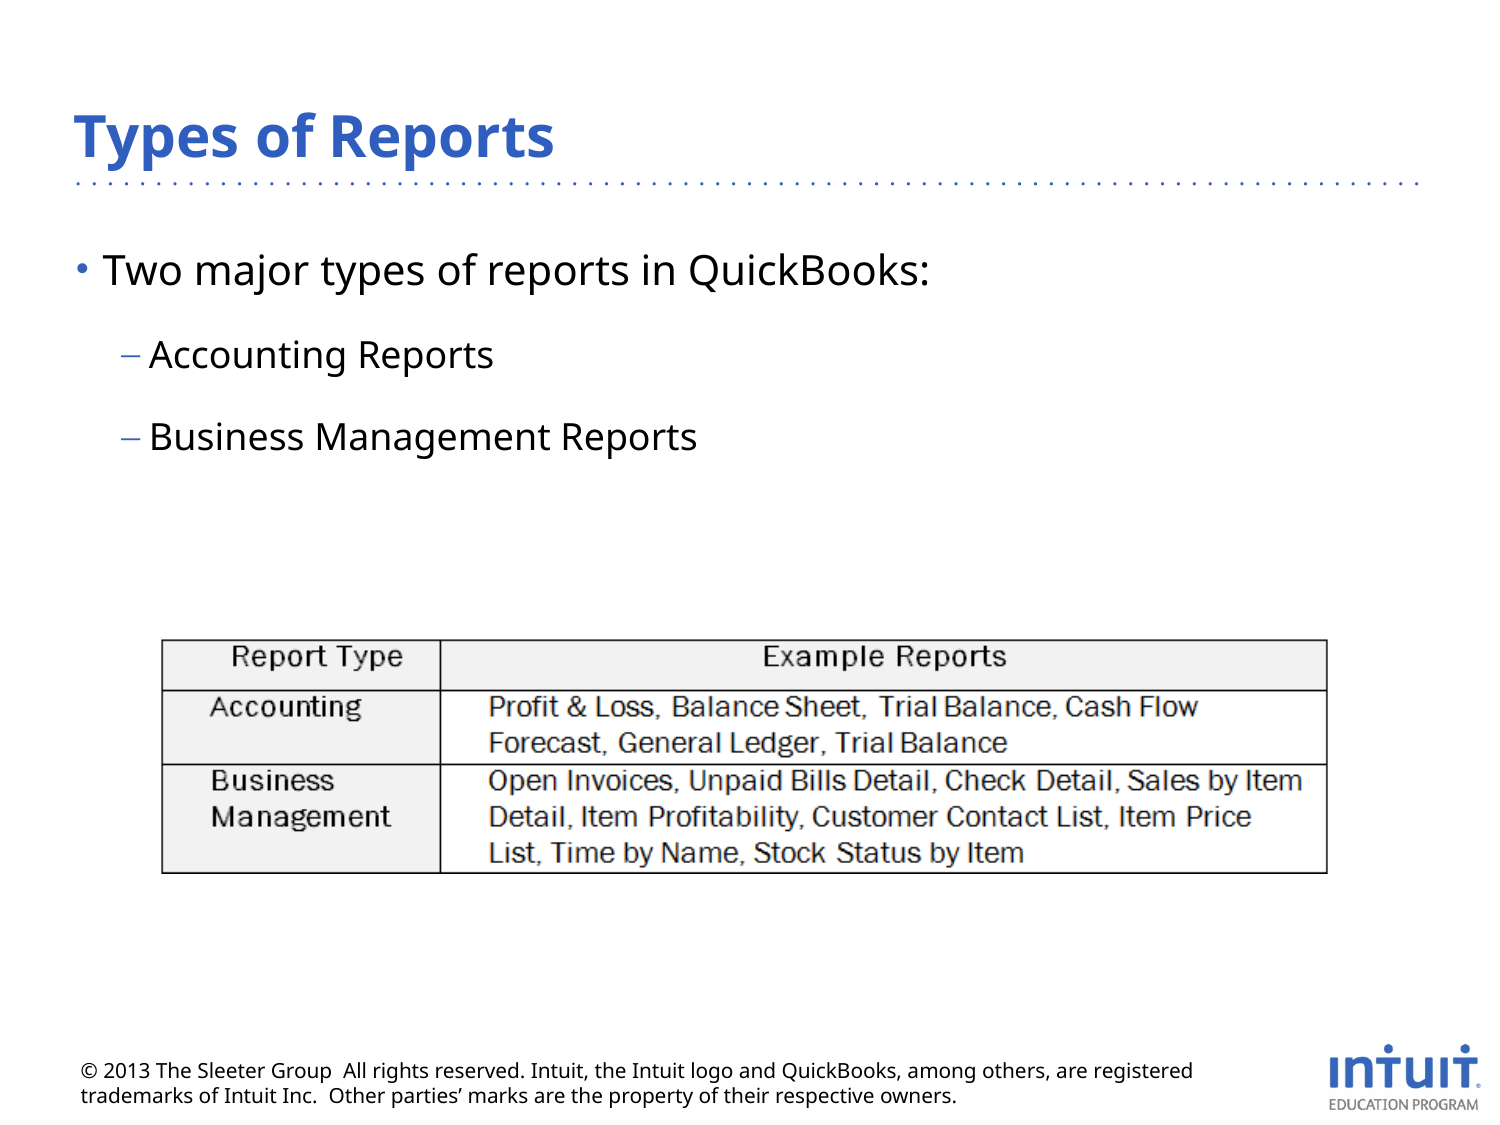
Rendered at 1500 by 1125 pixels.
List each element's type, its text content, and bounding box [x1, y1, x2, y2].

picture [1325, 1039, 1485, 1116]
picture [146, 624, 1354, 874]
title Types of Reports [73, 62, 1424, 169]
list Two major types of reports in QuickBooks: Accounting Reports Business Management Reports [75, 235, 1424, 1012]
